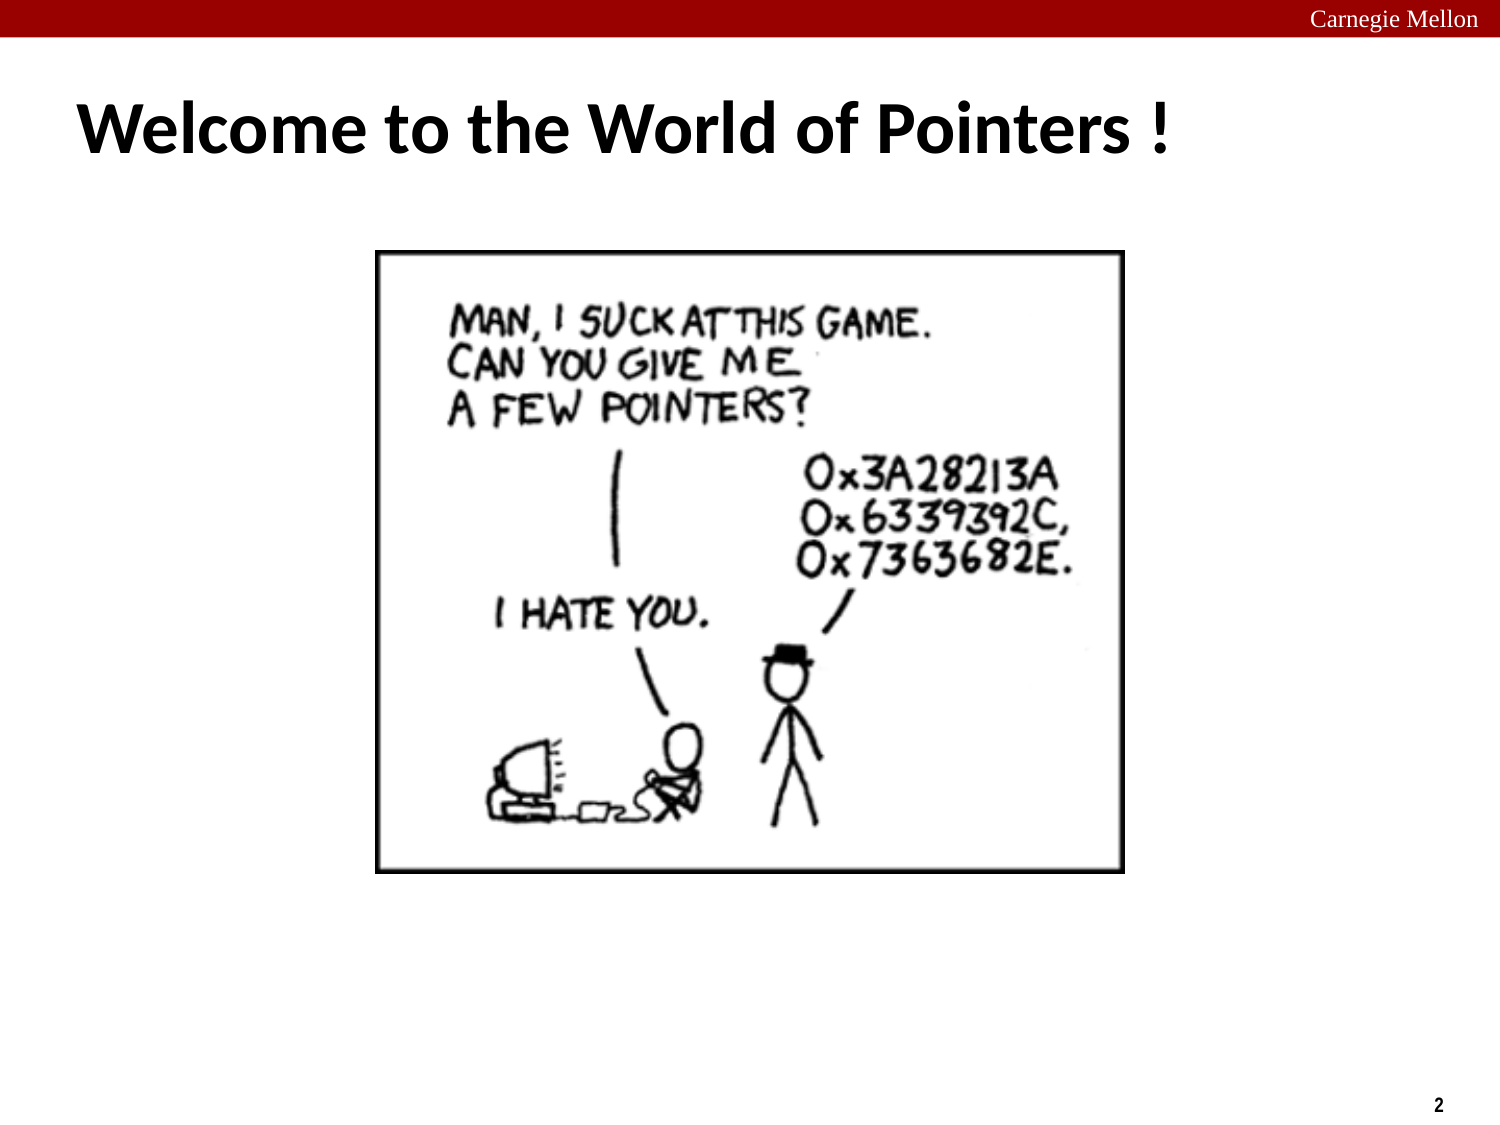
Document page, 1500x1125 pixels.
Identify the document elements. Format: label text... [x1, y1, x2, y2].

picture [374, 250, 1126, 875]
title Welcome to the World of Pointers ! [61, 60, 1307, 187]
